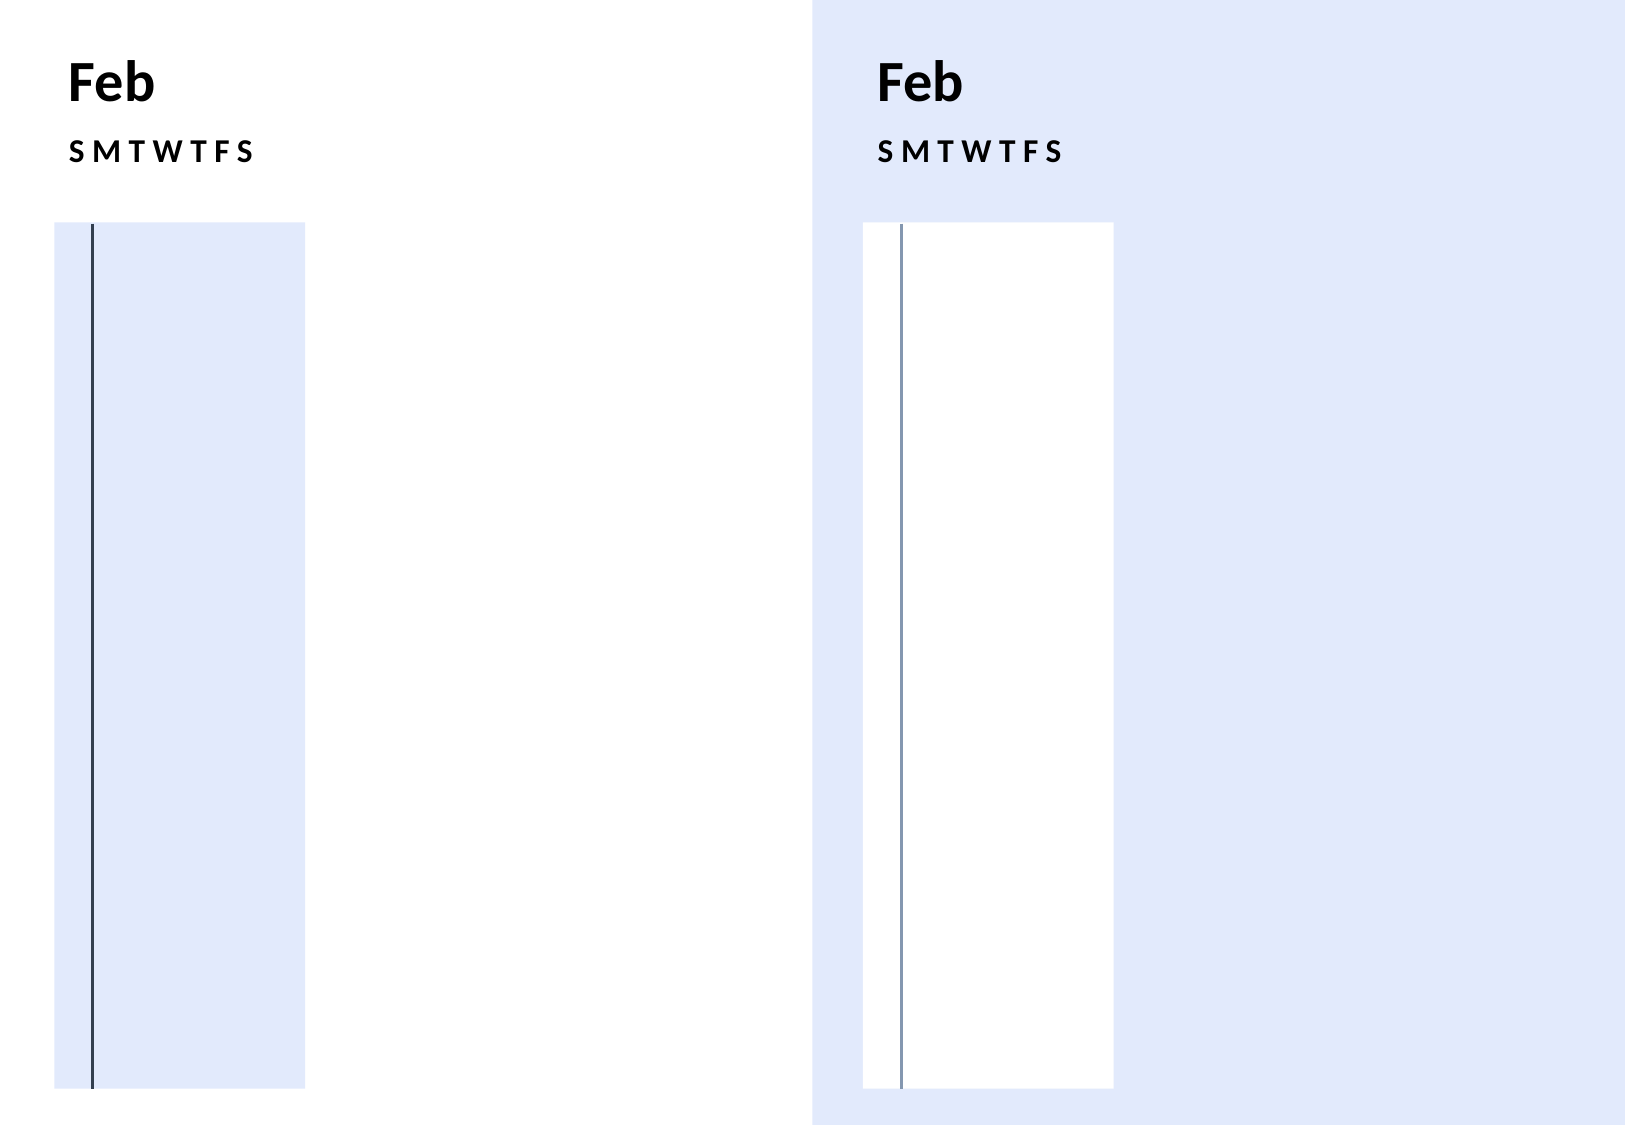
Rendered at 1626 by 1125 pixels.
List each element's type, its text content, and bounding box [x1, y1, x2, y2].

text_box S M T W T F S [862, 121, 1114, 177]
text_box Feb [862, 36, 1114, 121]
text_box S M T W T F S [54, 121, 306, 177]
text_box [862, 221, 1115, 1090]
text_box Feb [54, 36, 306, 121]
text_box [53, 221, 306, 1090]
text_box [811, 0, 1625, 1125]
